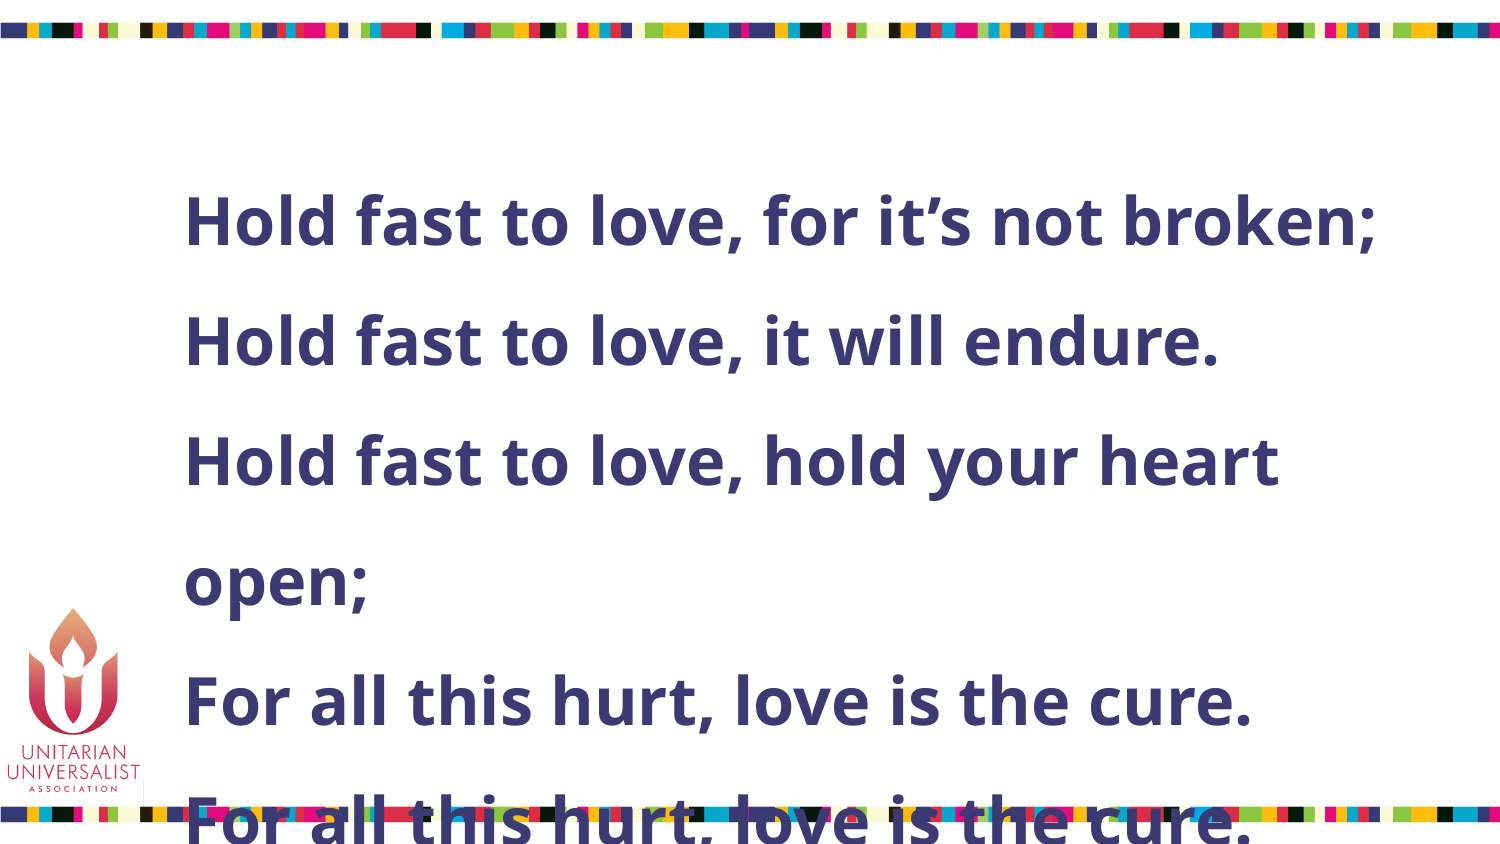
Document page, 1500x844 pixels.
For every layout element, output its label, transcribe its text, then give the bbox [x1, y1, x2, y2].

text_box Hold fast to love, for it’s not broken; Hold fast to love, it will endure. Hold fast to love, hold your heart open; For all this hurt, love is the cure. For all this hurt, love is the cure. [168, 123, 1491, 805]
text_box Hold fast to love, for it’s not broken; Hold fast to love, it will endure. Hold fast to love, hold your heart open; For all this hurt, love is the cure. For all this hurt, love is the cure. [168, 832, 1491, 844]
picture [0, 22, 1500, 40]
picture [0, 600, 1500, 824]
